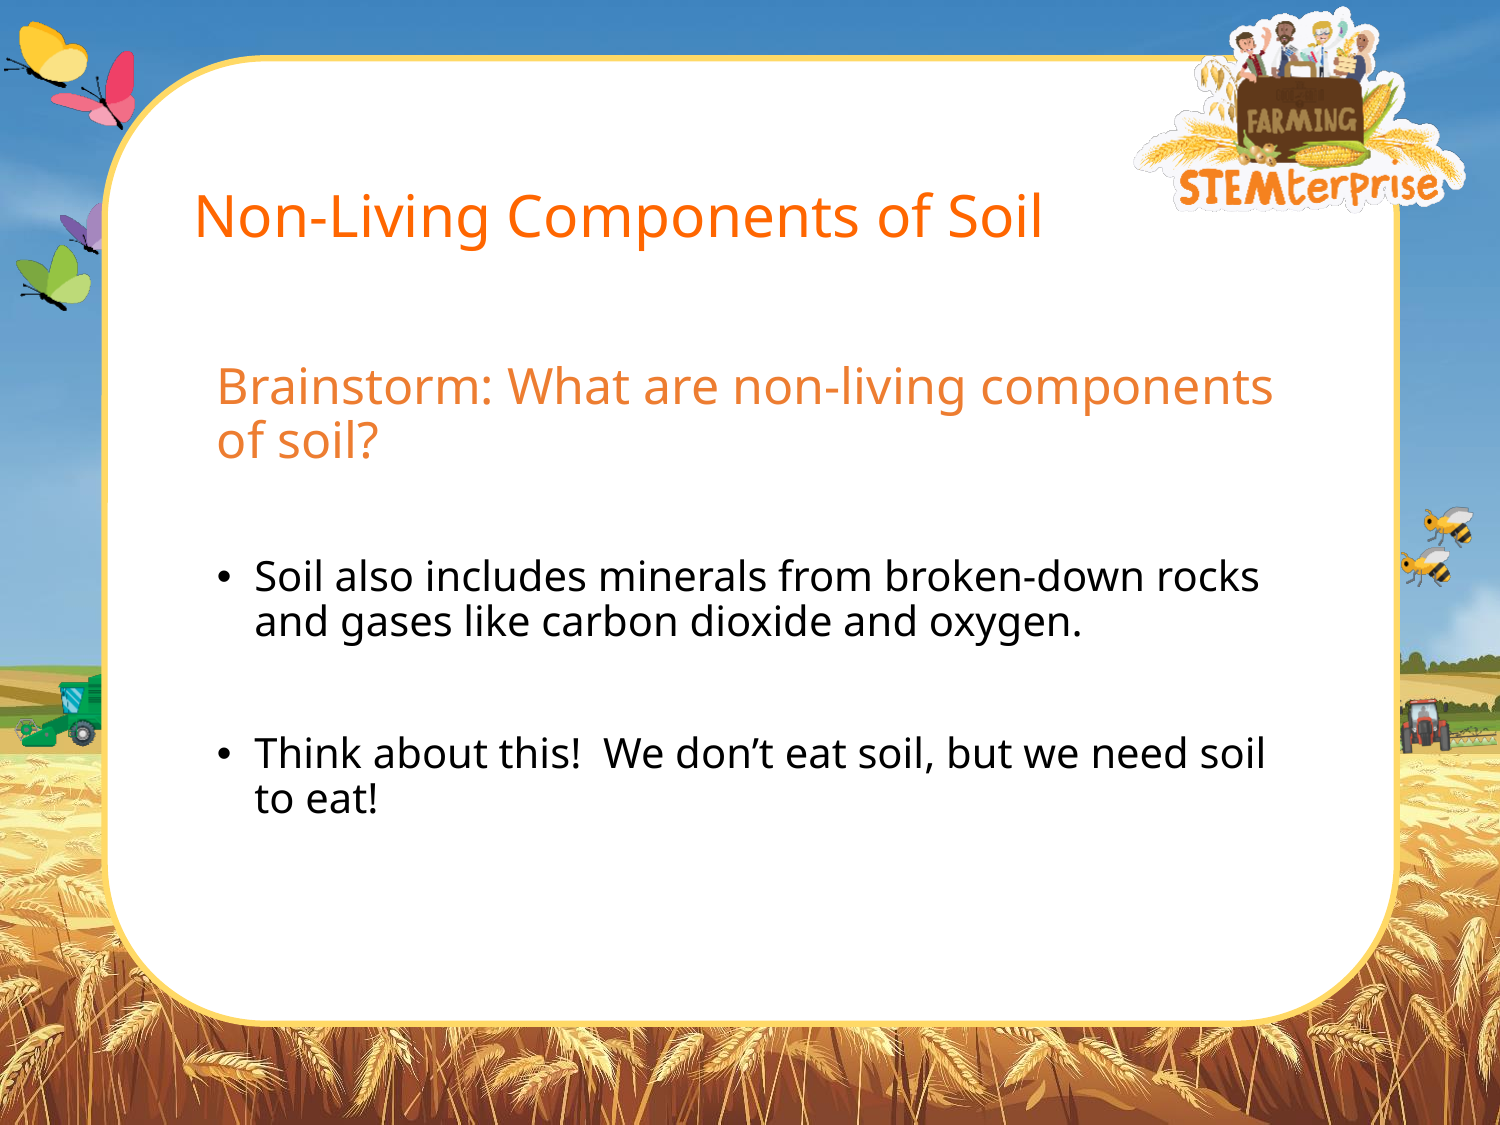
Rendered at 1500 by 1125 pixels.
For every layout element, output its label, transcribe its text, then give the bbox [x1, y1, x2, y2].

title Non-Living Components of Soil [178, 154, 1154, 282]
picture [0, 0, 1500, 1125]
text_box Brainstorm: What are non-living components of soil? Soil also includes minerals from broken-down rocks and gases like carbon dioxide and oxygen. Think about this! We don’t eat soil, but we need soil to eat! [201, 353, 1324, 1022]
